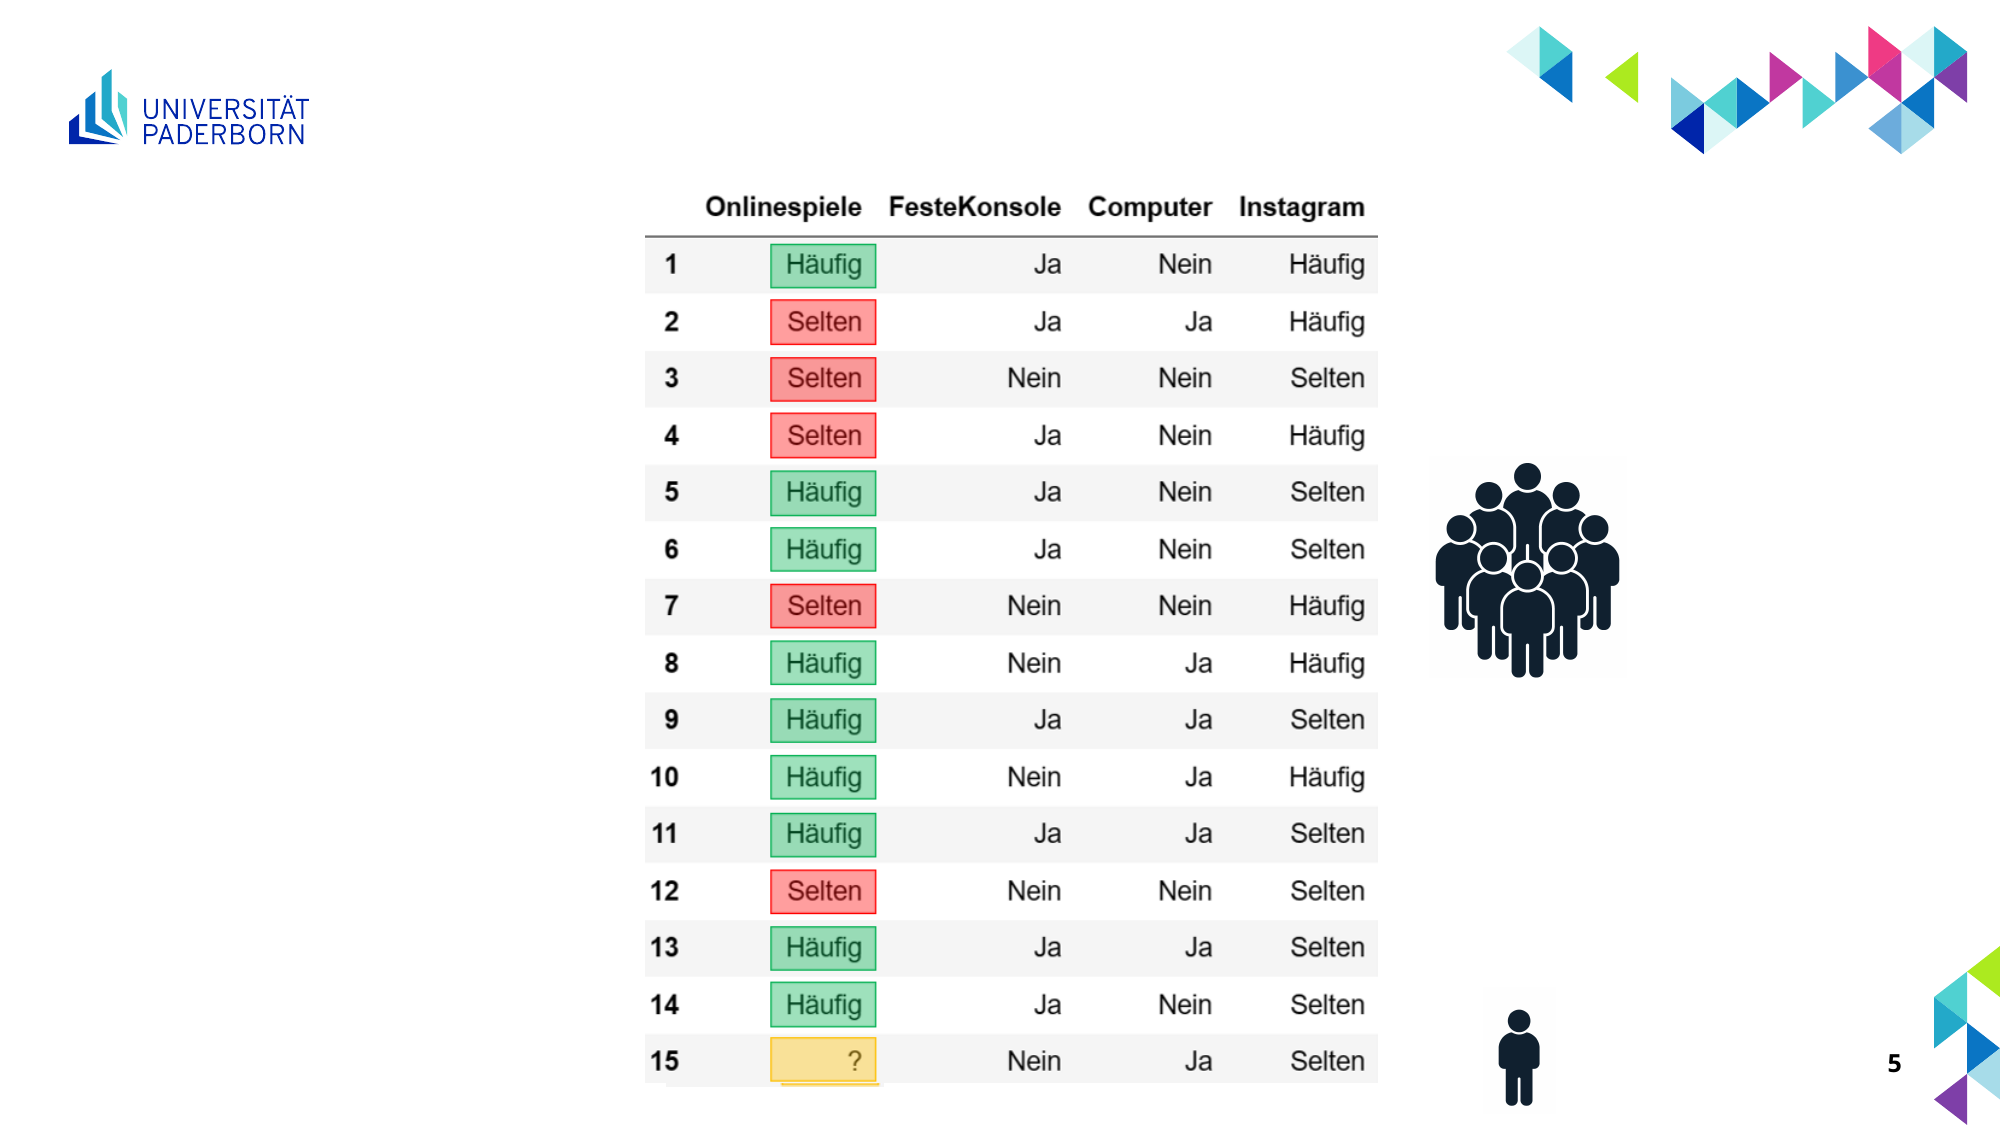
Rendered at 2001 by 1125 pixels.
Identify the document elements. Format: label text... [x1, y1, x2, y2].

picture [1429, 456, 1627, 678]
picture [645, 186, 1378, 1087]
picture [1483, 987, 1556, 1114]
slide_number 5 [1819, 1052, 1902, 1083]
